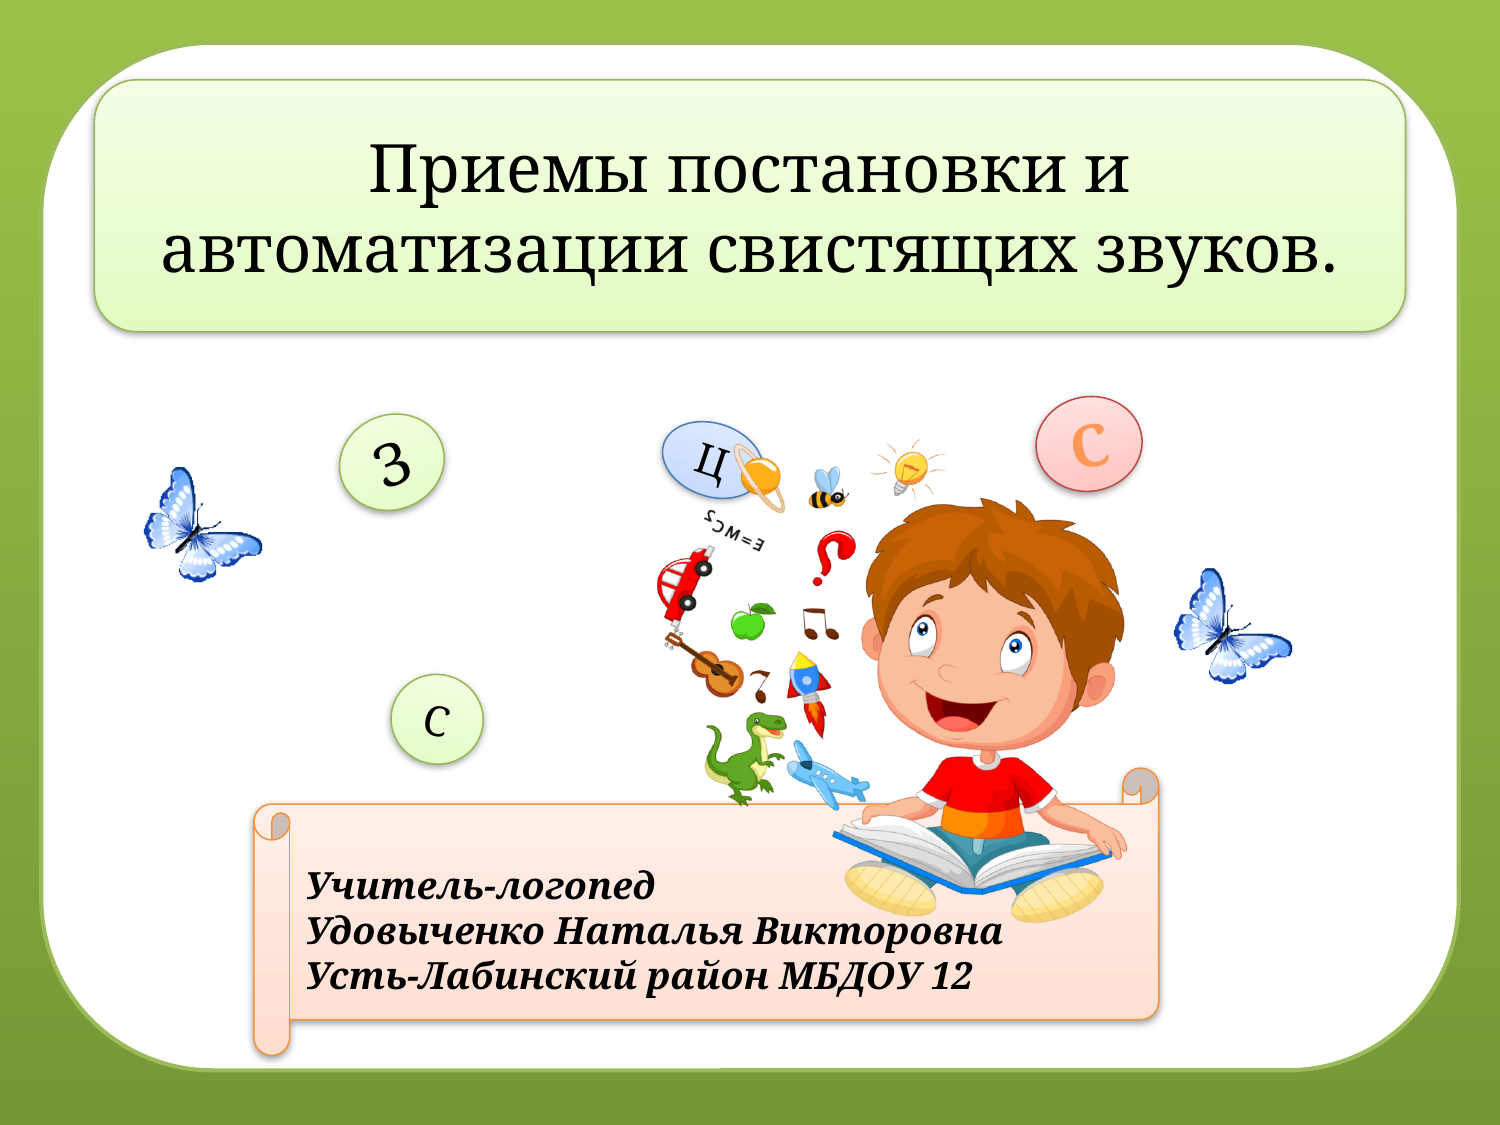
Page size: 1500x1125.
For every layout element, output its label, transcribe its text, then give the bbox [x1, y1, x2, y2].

text_box Ц [665, 420, 749, 438]
text_box Приемы постановки и автоматизации свистящих звуков. [93, 79, 1407, 333]
text_box [39, 40, 1461, 1073]
text_box С [390, 673, 484, 765]
picture [651, 439, 1133, 925]
text_box С [1036, 395, 1143, 463]
picture [128, 455, 271, 598]
text_box З [338, 413, 445, 512]
text_box Учитель-логопед Удовыченко Наталья Викторовна Усть-Лабинский район МБДОУ 12 [253, 767, 1160, 1057]
text_box [0, 0, 1500, 1125]
picture [1158, 556, 1301, 699]
